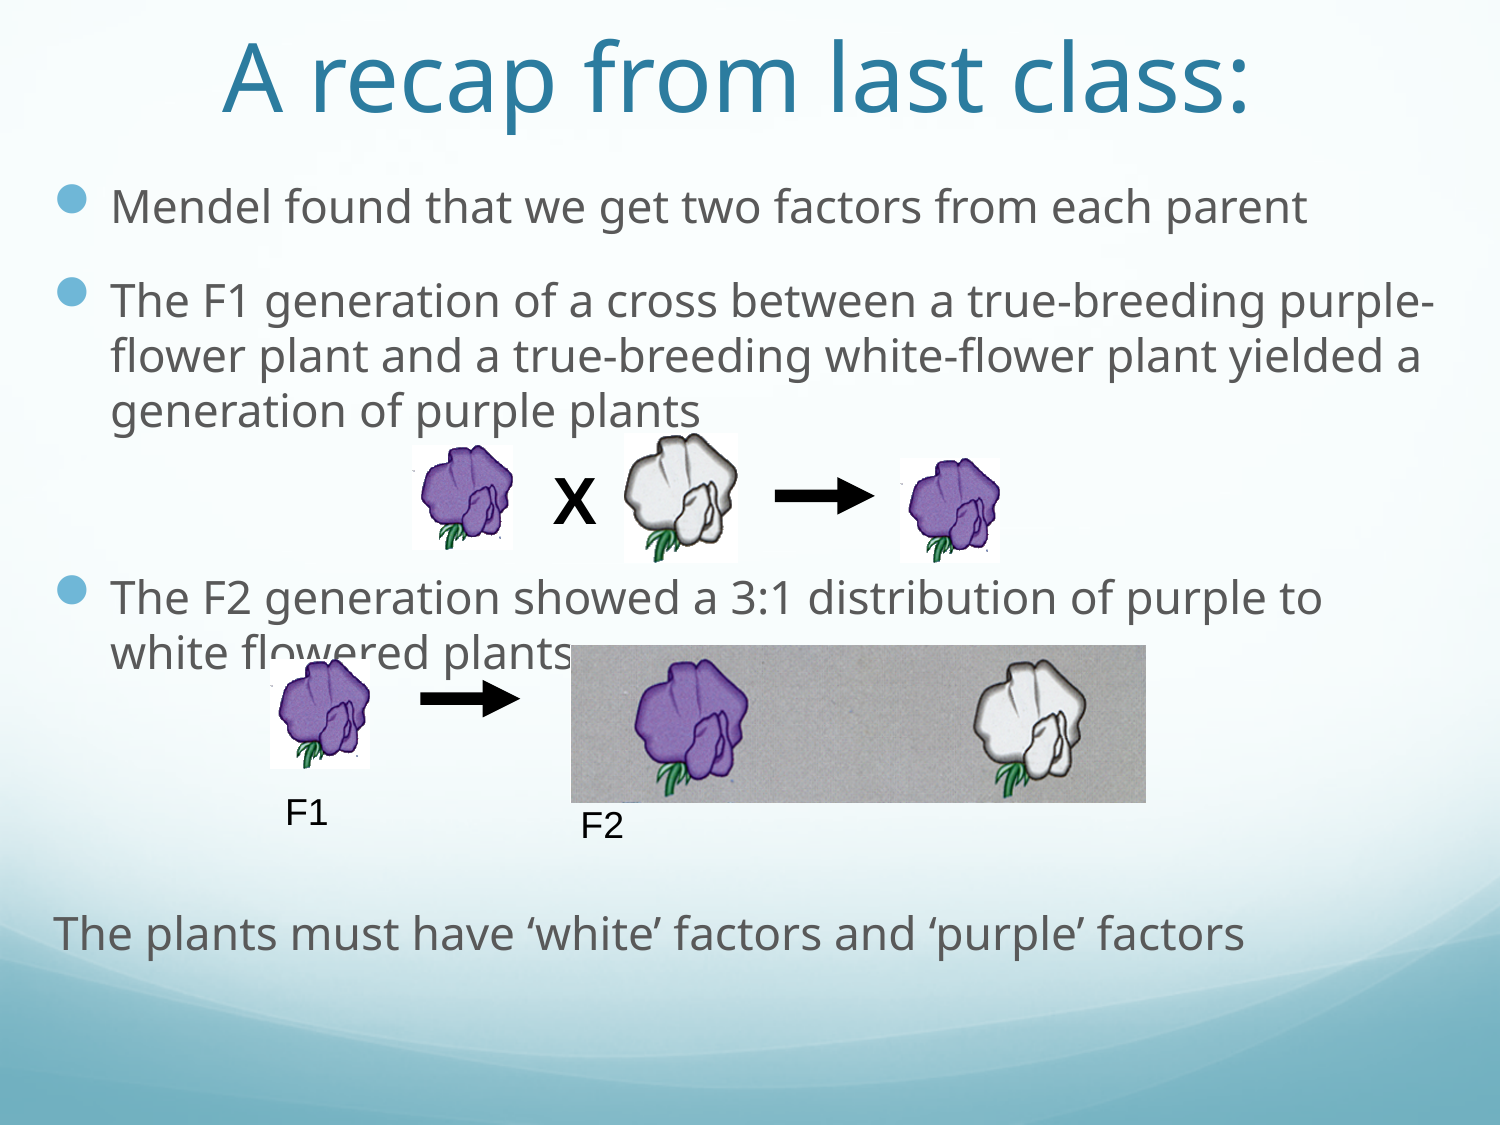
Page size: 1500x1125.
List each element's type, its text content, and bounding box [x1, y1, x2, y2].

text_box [411, 432, 1001, 563]
title A recap from last class: [77, 0, 1397, 139]
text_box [269, 645, 1146, 858]
list Mendel found that we get two factors from each parent The F1 generation of a cross between a true-breeding purple-flower plant and a true-breeding white-flower plant yielded a generation of purple plants The F2 generation showed a 3:1 distribution of purple to white flowered plants The plants must have ‘white’ factors and ‘purple’ factors [38, 170, 1466, 975]
